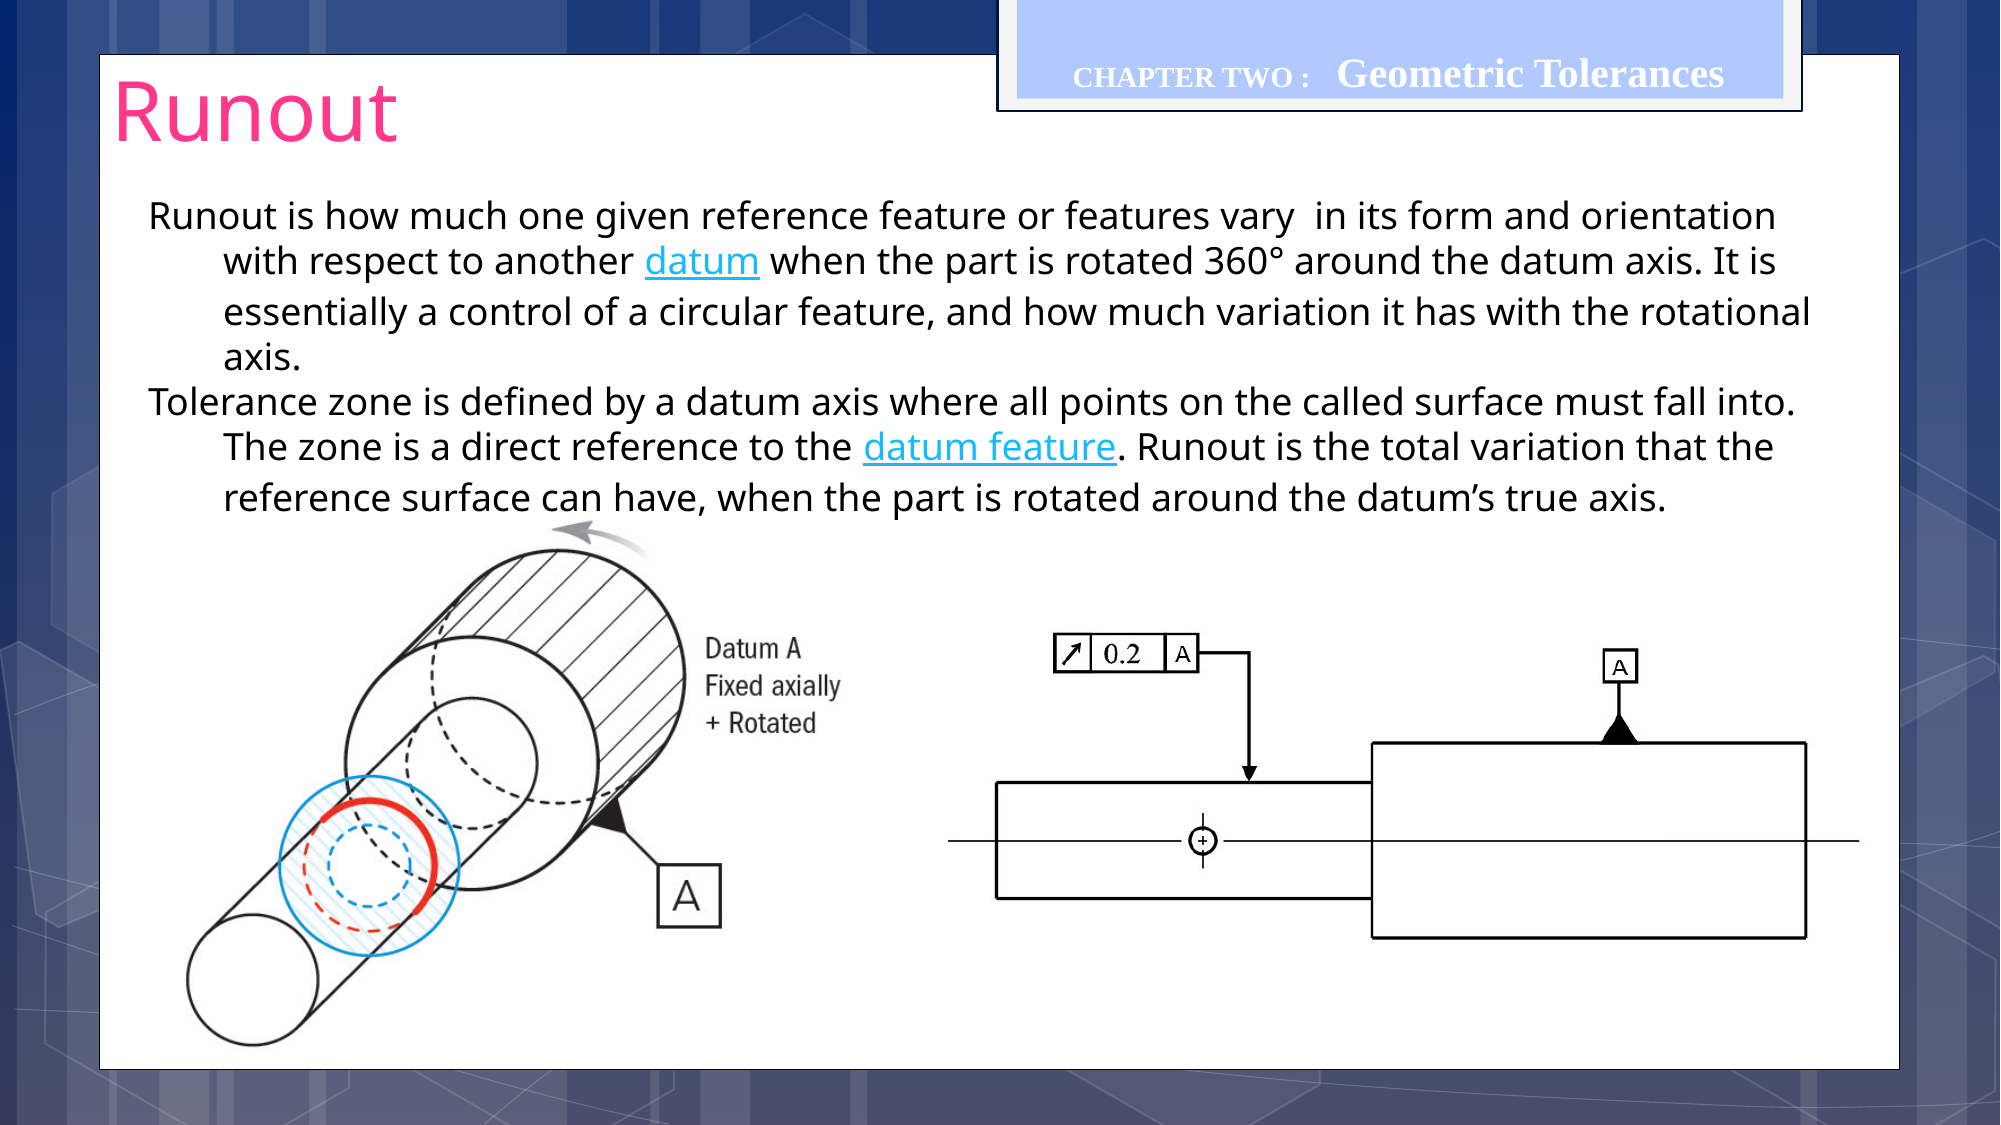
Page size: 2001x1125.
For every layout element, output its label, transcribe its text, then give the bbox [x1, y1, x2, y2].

text_box Runout is how much one given reference feature or features vary in its form and orientation with respect to another datum when the part is rotated 360° around the datum axis. It is essentially a control of a circular feature, and how much variation it has with the rotational axis. Tolerance zone is defined by a datum axis where all points on the called surface must fall into. The zone is a direct reference to the datum feature. Runout is the total variation that the reference surface can have, when the part is rotated around the datum’s true axis. [133, 184, 1869, 527]
picture [936, 569, 1869, 1002]
picture [181, 517, 853, 1054]
title Runout [96, 0, 1634, 166]
text_box CHAPTER TWO : Geometric Tolerances [940, 0, 1858, 110]
